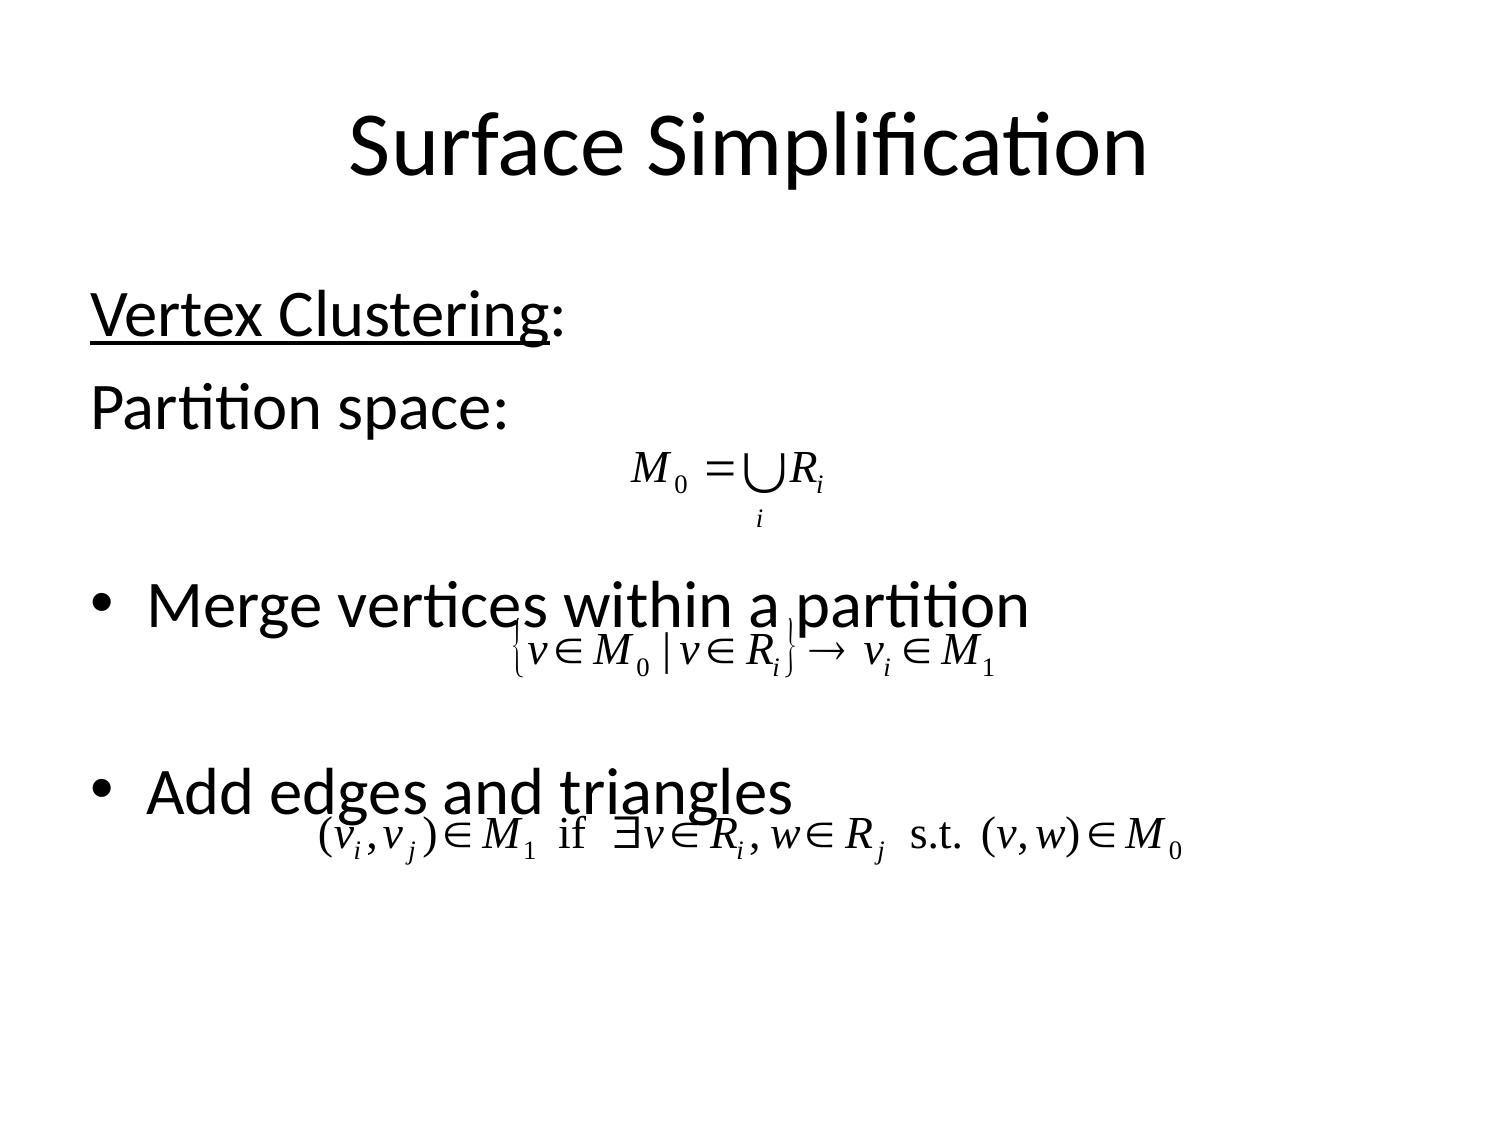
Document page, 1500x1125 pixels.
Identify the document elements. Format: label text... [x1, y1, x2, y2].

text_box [311, 801, 1191, 876]
list Vertex Clustering: Partition space: Merge vertices within a partition Add edges and triangles [75, 262, 1425, 1005]
title Surface Simplification [75, 45, 1425, 233]
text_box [623, 432, 838, 537]
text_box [507, 618, 1001, 688]
